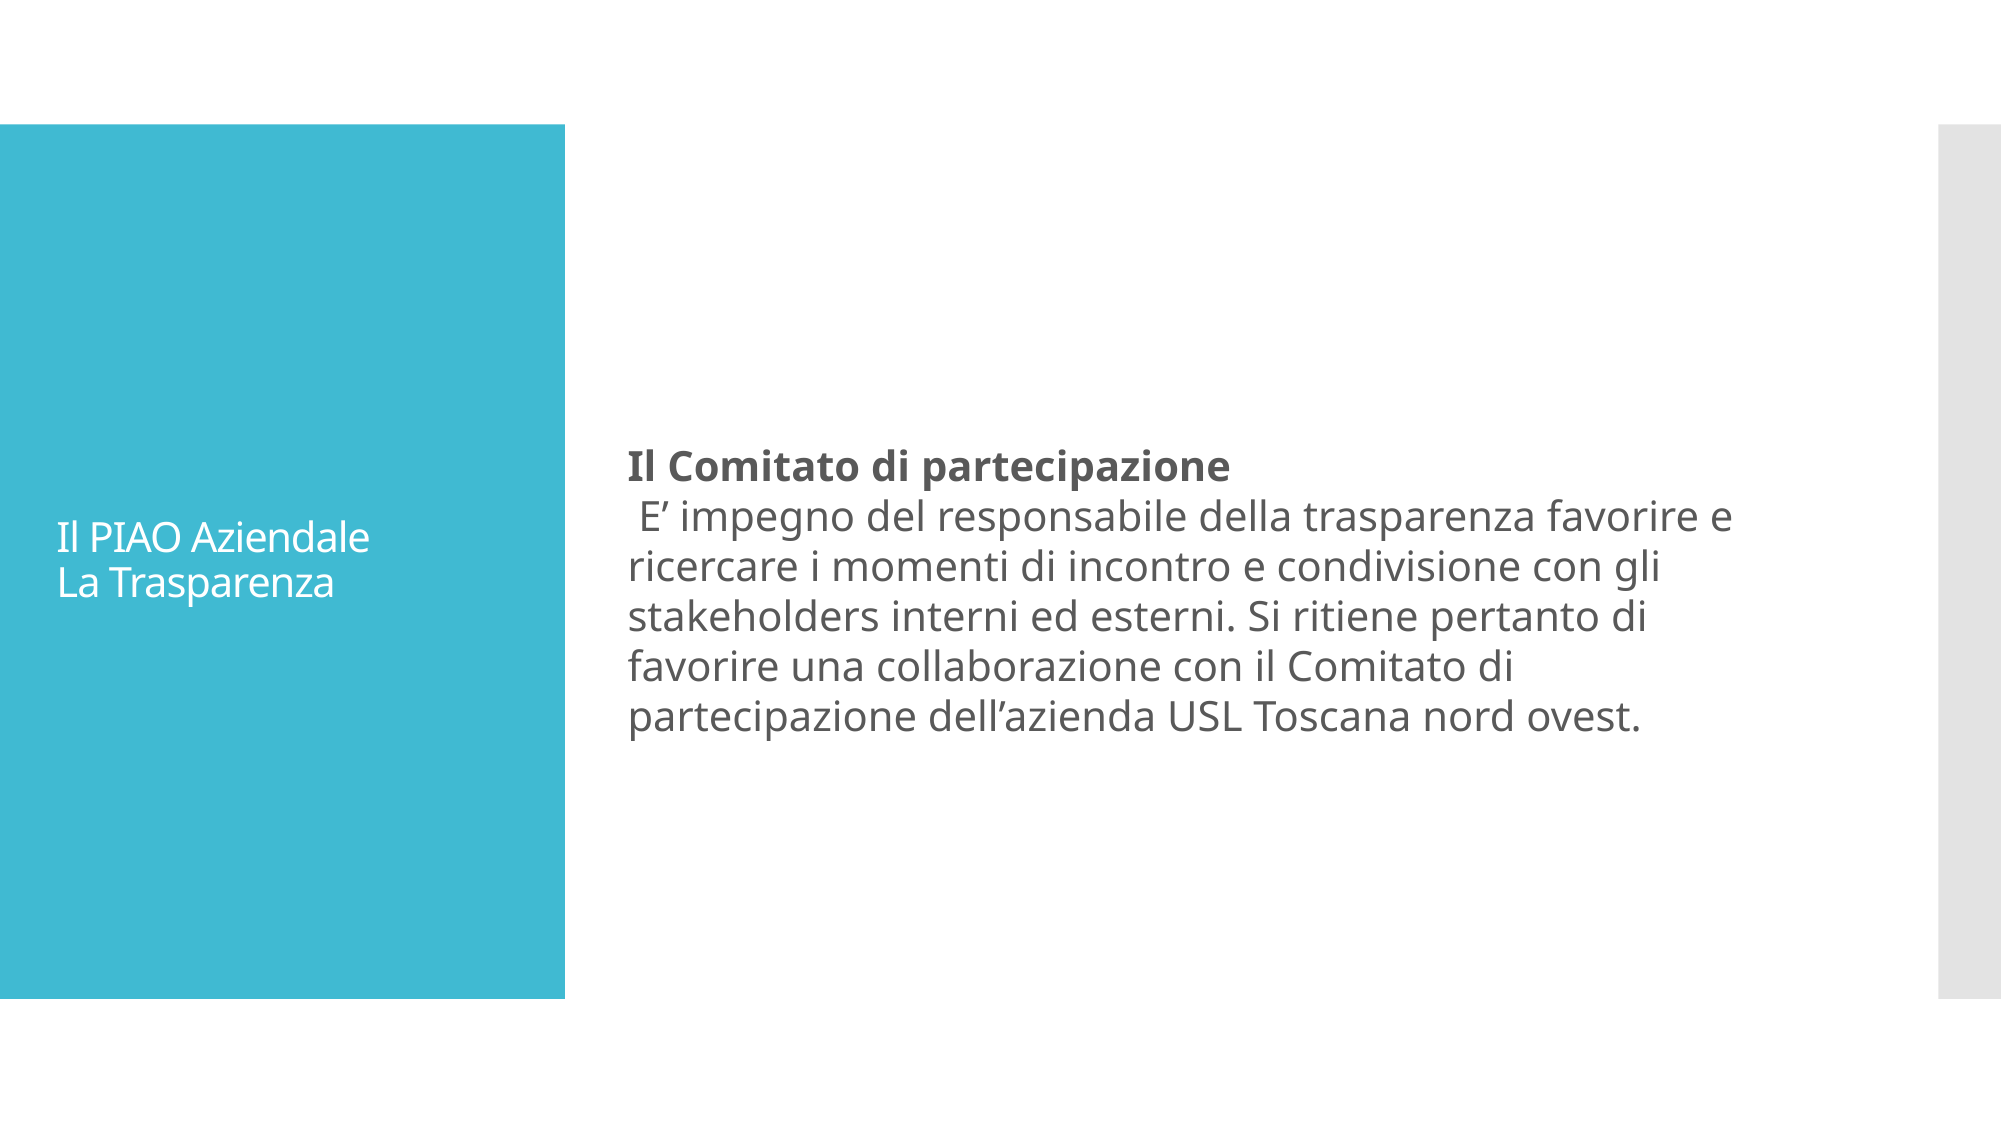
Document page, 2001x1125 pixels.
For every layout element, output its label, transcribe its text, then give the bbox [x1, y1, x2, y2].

title Il PIAO Aziendale La Trasparenza [41, 184, 525, 939]
list Il Comitato di partecipazione E’ impegno del responsabile della trasparenza favorire e ricercare i momenti di incontro e condivisione con gli stakeholders interni ed esterni. Si ritiene pertanto di favorire una collaborazione con il Comitato di partecipazione dell’azienda USL Toscana nord ovest. [612, 169, 1813, 1010]
